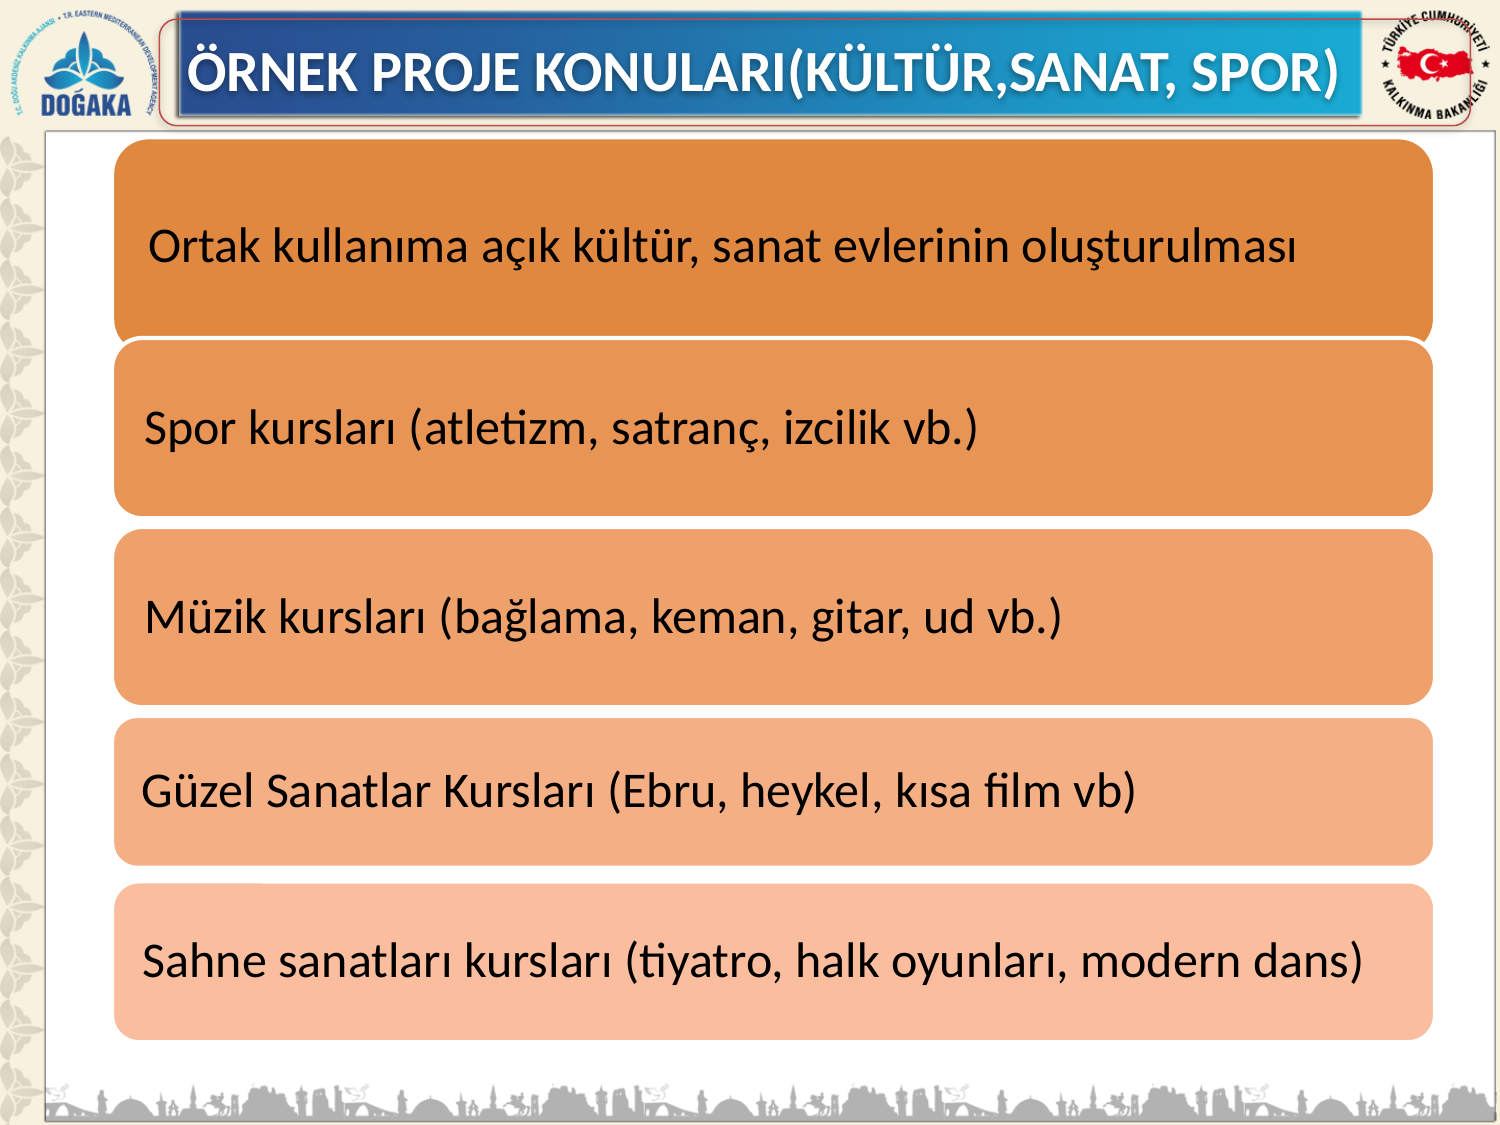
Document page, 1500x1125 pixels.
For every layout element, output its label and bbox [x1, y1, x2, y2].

text_box [111, 125, 1436, 1047]
picture [0, 0, 1500, 1125]
text_box [159, 18, 1471, 138]
